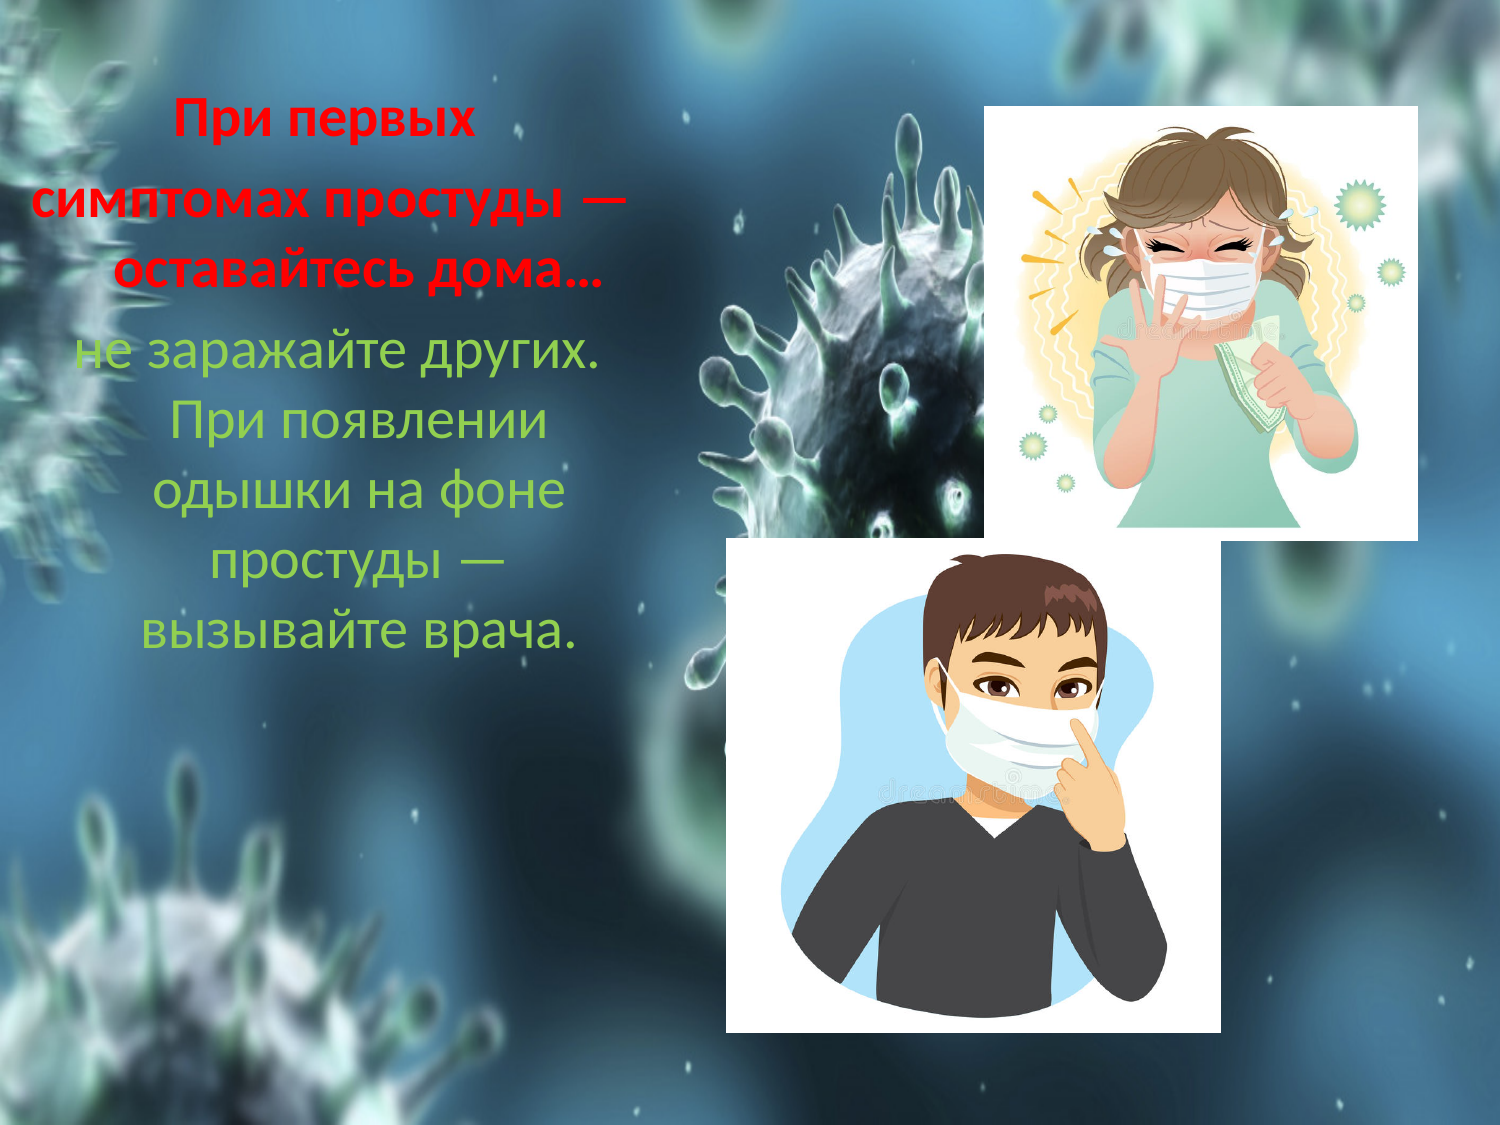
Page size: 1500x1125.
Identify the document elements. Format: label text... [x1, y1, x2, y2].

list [984, 106, 1419, 541]
picture [0, 0, 1500, 1125]
list При первых симптомах простуды — оставайтесь дома… не заражайте других. При появлении одышки на фоне простуды — вызывайте врача. [0, 70, 663, 994]
